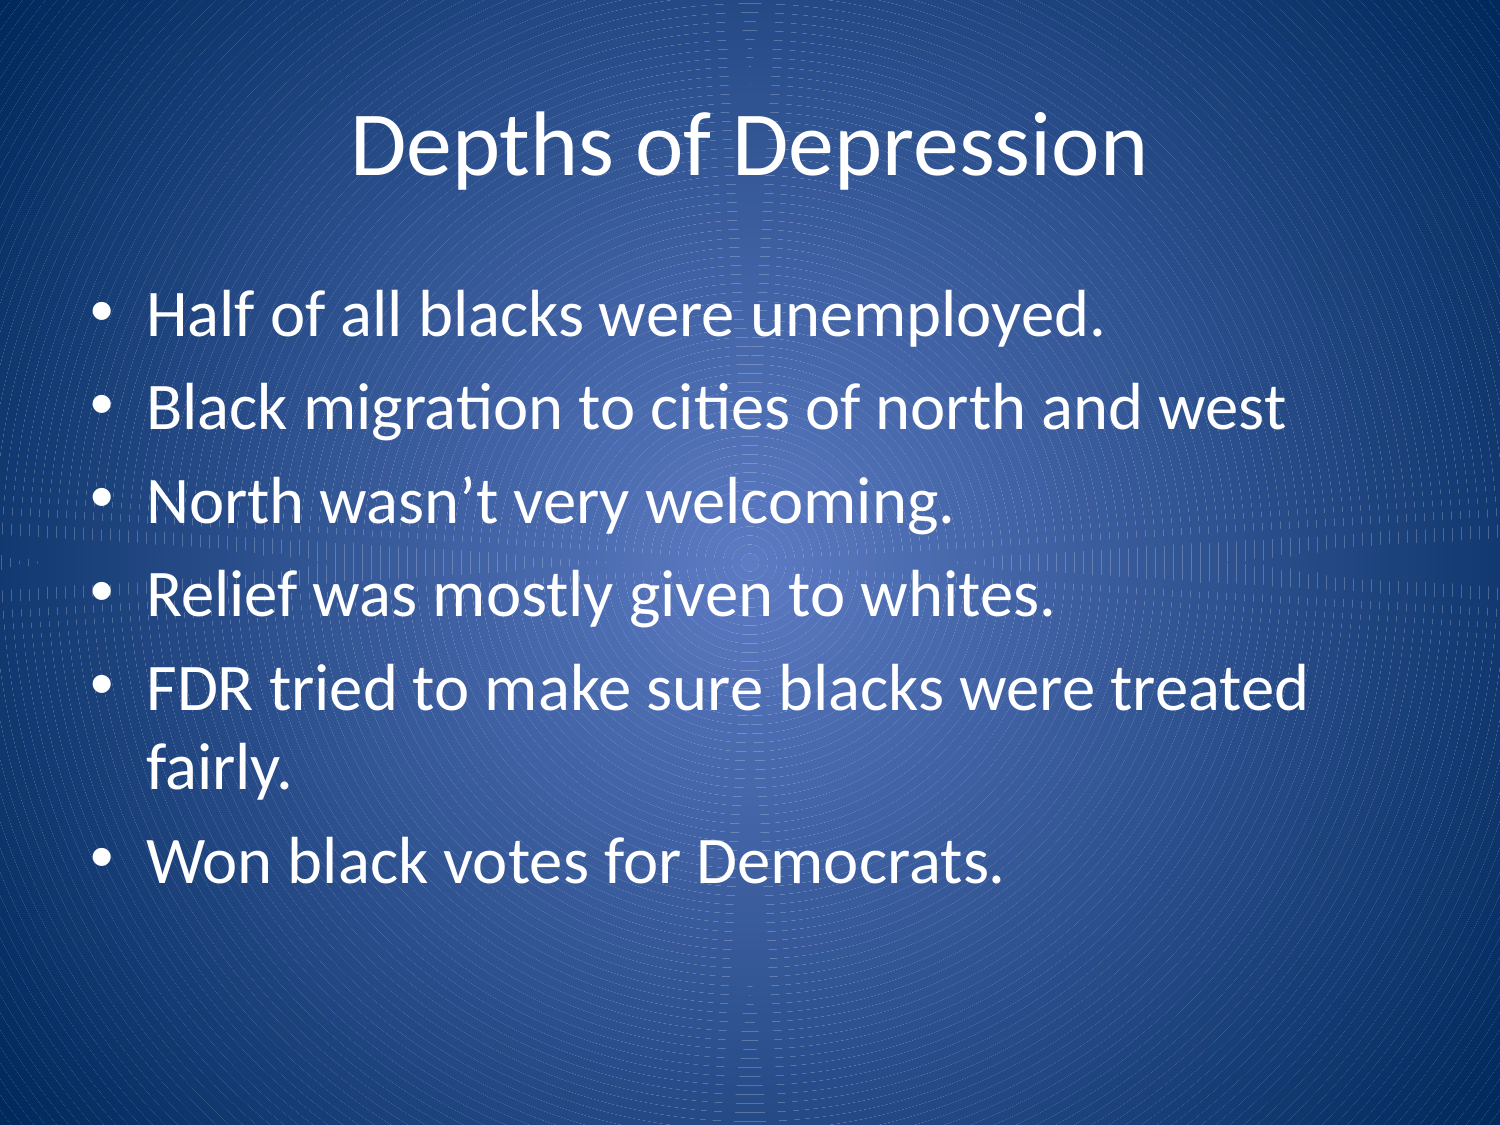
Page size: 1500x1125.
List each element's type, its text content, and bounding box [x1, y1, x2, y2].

title Depths of Depression [75, 45, 1425, 233]
list Half of all blacks were unemployed. Black migration to cities of north and west North wasn’t very welcoming. Relief was mostly given to whites. FDR tried to make sure blacks were treated fairly. Won black votes for Democrats. [75, 262, 1425, 1005]
